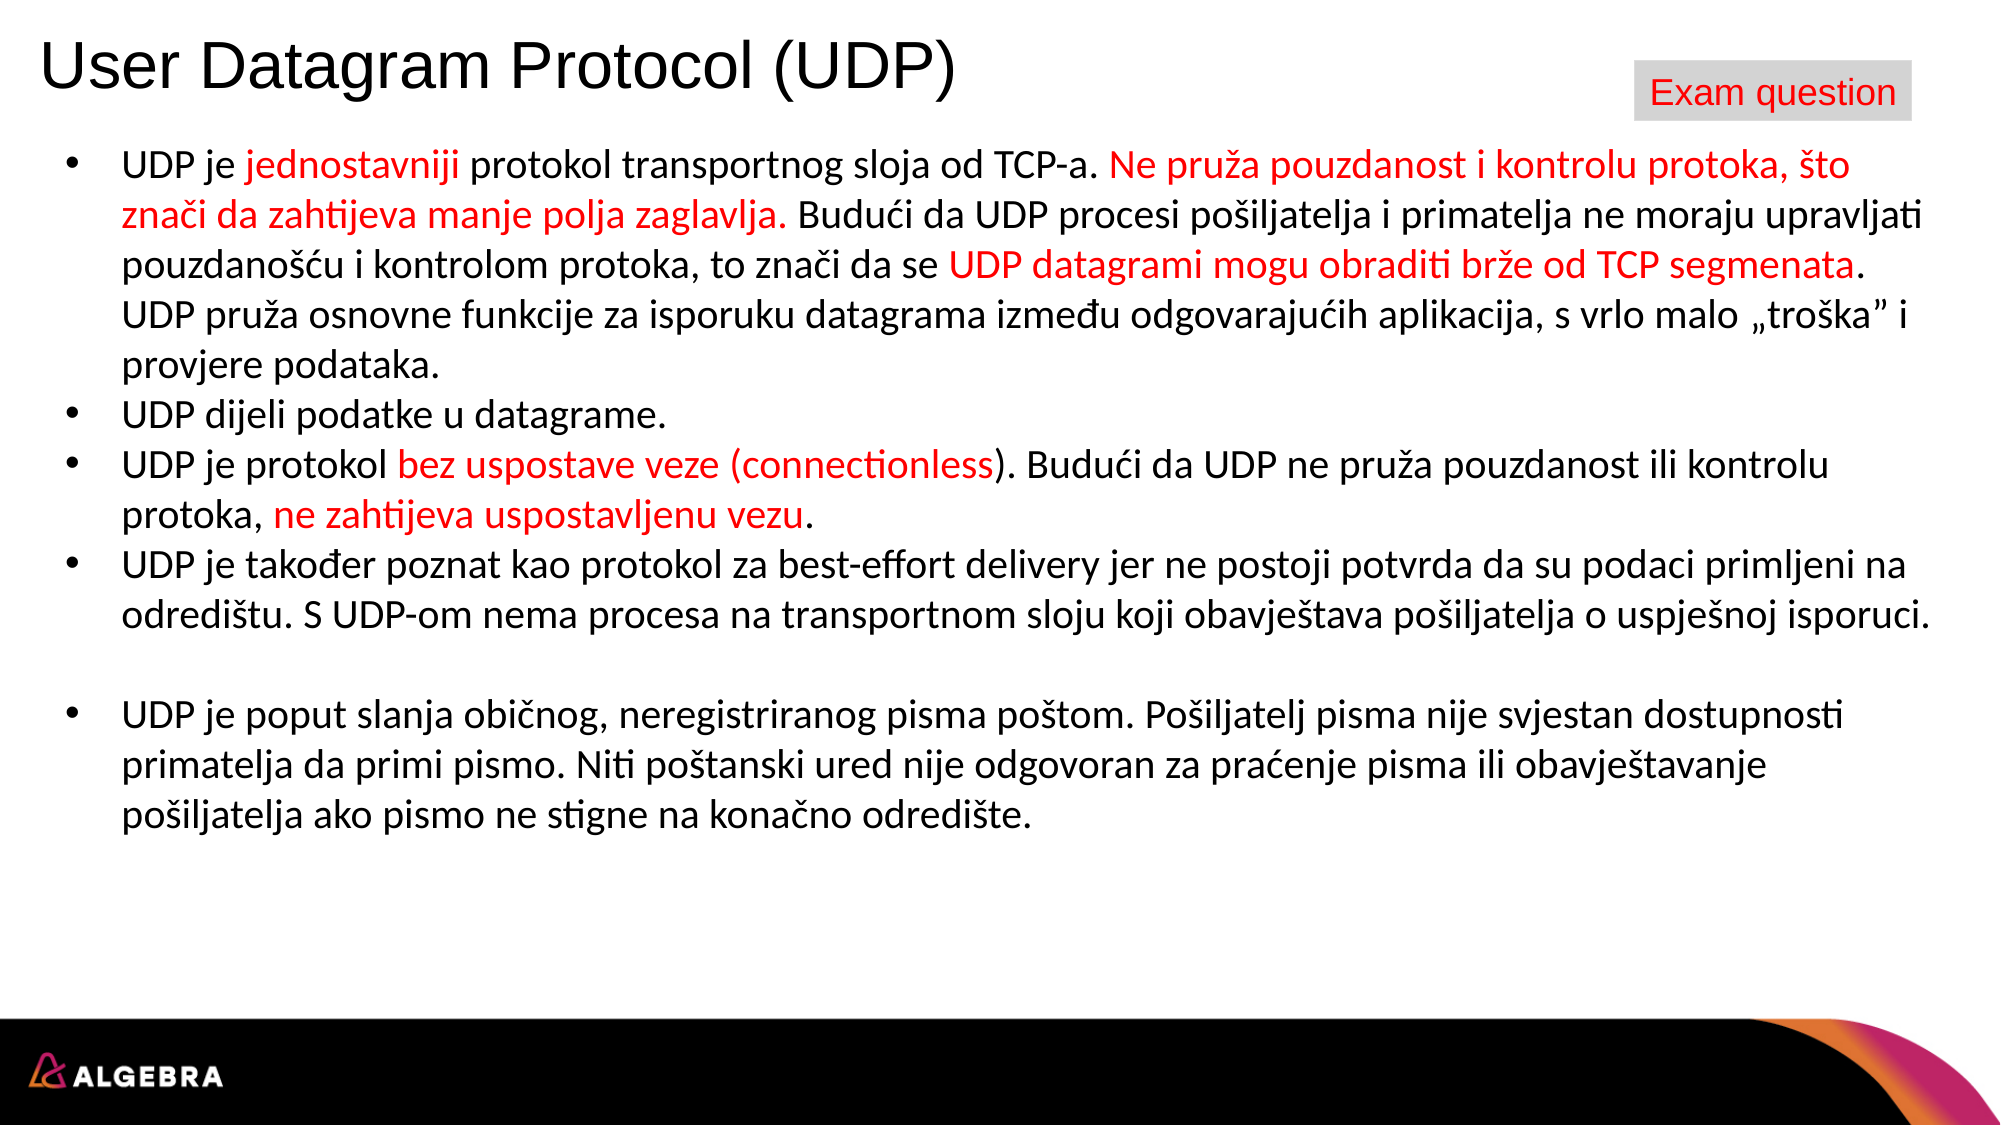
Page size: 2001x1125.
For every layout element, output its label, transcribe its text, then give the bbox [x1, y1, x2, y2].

text_box Exam question [1634, 60, 1912, 121]
text_box UDP je jednostavniji protokol transportnog sloja od TCP-a. Ne pruža pouzdanost i kontrolu protoka, što znači da zahtijeva manje polja zaglavlja. Budući da UDP procesi pošiljatelja i primatelja ne moraju upravljati pouzdanošću i kontrolom protoka, to znači da se UDP datagrami mogu obraditi brže od TCP segmenata. UDP pruža osnovne funkcije za isporuku datagrama između odgovarajućih aplikacija, s vrlo malo „troška” i provjere podataka. UDP dijeli podatke u datagrame. UDP je protokol bez uspostave veze (connectionless). Budući da UDP ne pruža pouzdanost ili kontrolu protoka, ne zahtijeva uspostavljenu vezu. UDP je također poznat kao protokol za best-effort delivery jer ne postoji potvrda da su podaci primljeni na odredištu. S UDP-om nema procesa na transportnom sloju koji obavještava pošiljatelja o uspješnoj isporuci. UDP je poput slanja običnog, neregistriranog pisma poštom. Pošiljatelj pisma nije svjestan dostupnosti primatelja da primi pismo. Niti poštanski ured nije odgovoran za praćenje pisma ili obavještavanje pošiljatelja ako pismo ne stigne na konačno odredište. [50, 129, 1950, 845]
title User Datagram Protocol (UDP) [39, 23, 1813, 200]
picture [0, 0, 2001, 1125]
